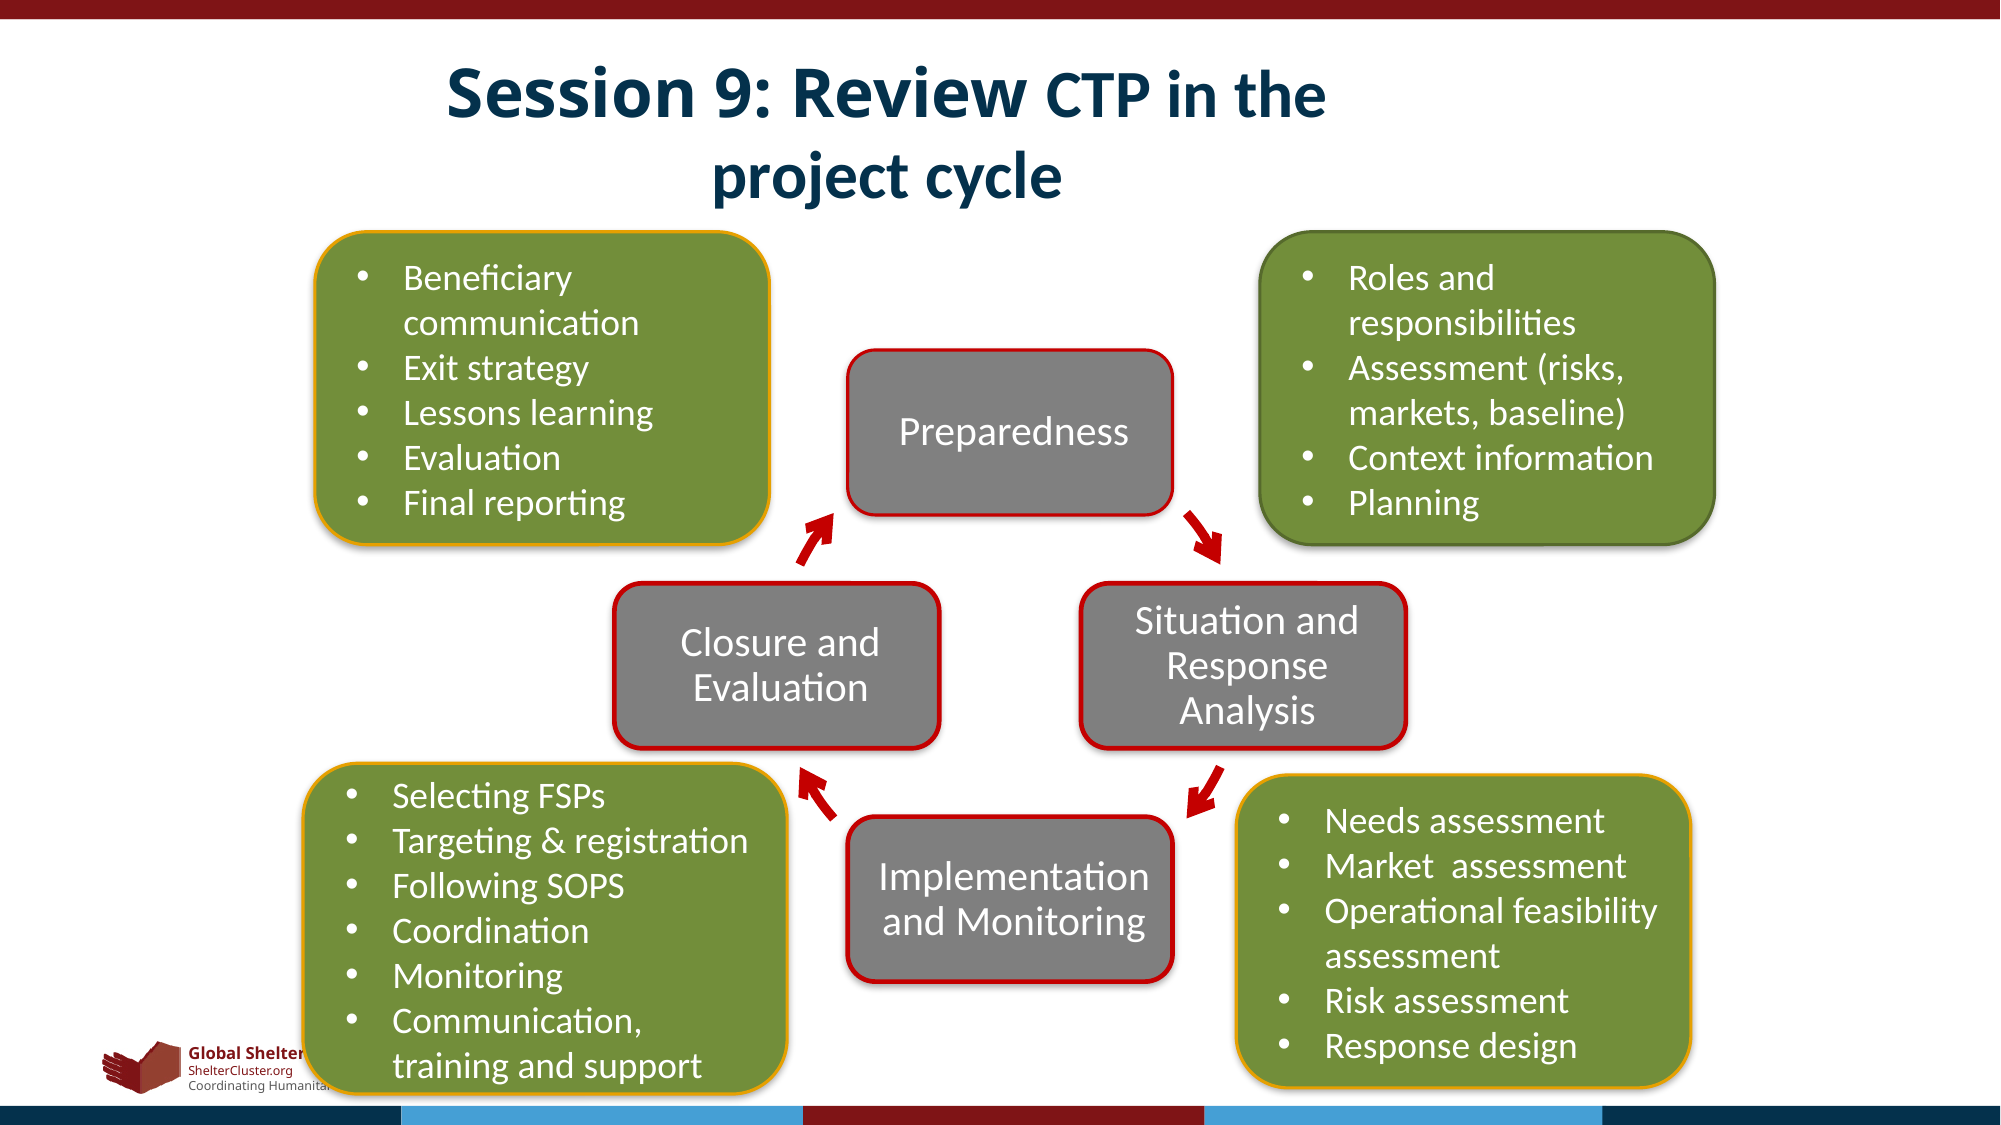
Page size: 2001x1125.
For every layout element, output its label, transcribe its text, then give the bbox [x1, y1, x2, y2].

title Session 9: Review CTP in the project cycle [338, 42, 1437, 220]
text_box Selecting FSPs Targeting & registration Following SOPS Coordination Monitoring Communication, training and support [302, 768, 788, 1095]
picture [102, 1041, 181, 1094]
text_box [338, 361, 1683, 971]
text_box Beneficiary communication Exit strategy Lessons learning Evaluation Final reporting [314, 230, 771, 534]
text_box Roles and responsibilities Assessment (risks, markets, baseline) Context information Planning [1259, 230, 1716, 540]
text_box Needs assessment Market assessment Operational feasibility assessment Risk assessment Response design [1235, 805, 1692, 1089]
